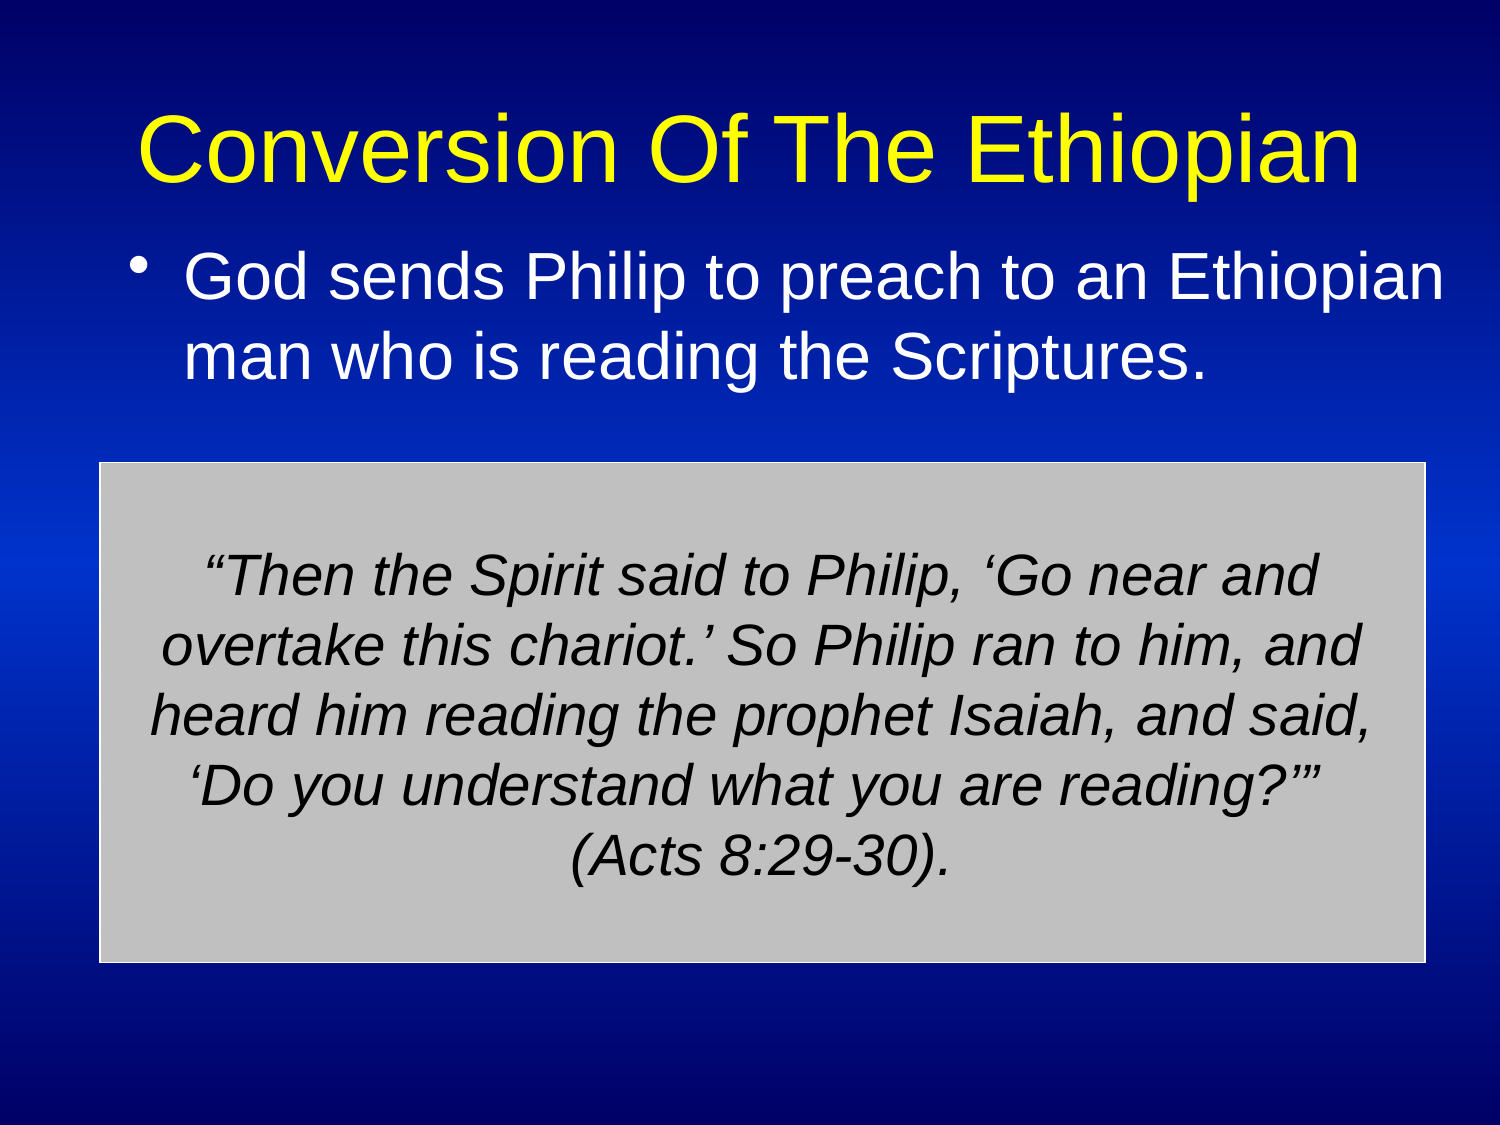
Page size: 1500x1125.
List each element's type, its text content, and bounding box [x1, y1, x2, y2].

text_box “Then the Spirit said to Philip, ‘Go near and overtake this chariot.’ So Philip ran to him, and heard him reading the prophet Isaiah, and said, ‘Do you understand what you are reading?’” (Acts 8:29-30). [99, 462, 1425, 963]
title Conversion Of The Ethiopian [37, 50, 1463, 238]
list God sends Philip to preach to an Ethiopian man who is reading the Scriptures. [112, 224, 1463, 775]
